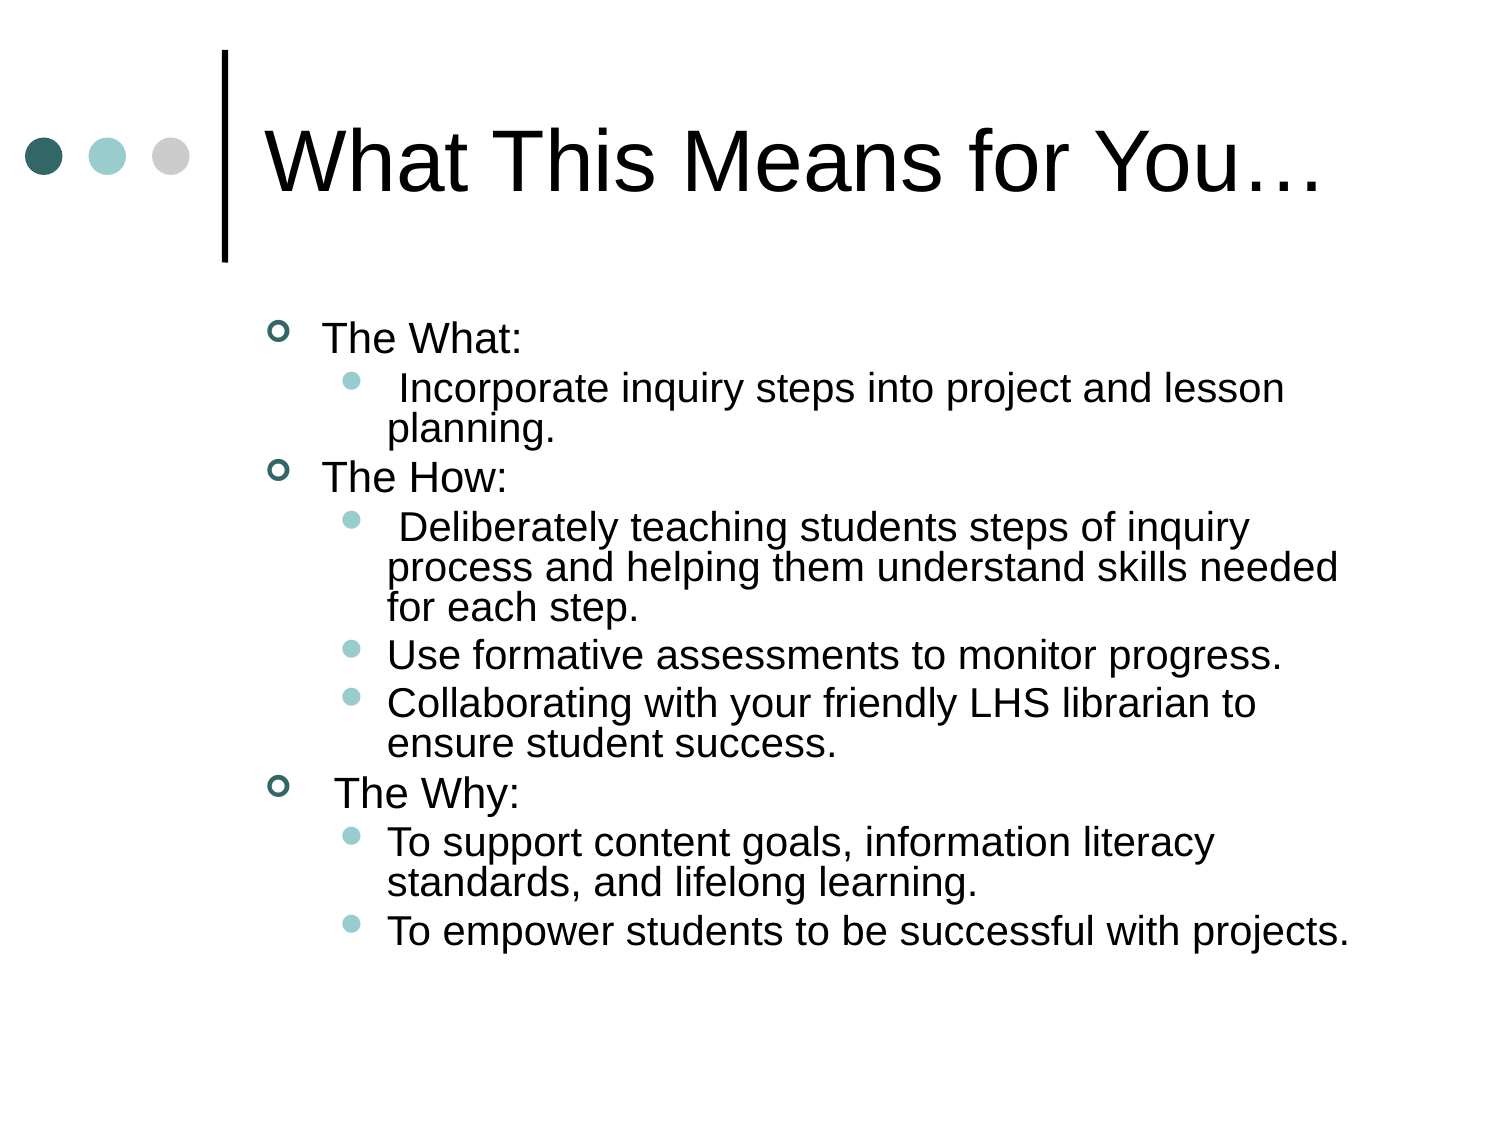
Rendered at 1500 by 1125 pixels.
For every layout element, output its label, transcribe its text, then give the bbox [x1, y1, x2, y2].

title What This Means for You… [249, 31, 1400, 282]
list The What: Incorporate inquiry steps into project and lesson planning. The How: Deliberately teaching students steps of inquiry process and helping them understand skills needed for each step. Use formative assessments to monitor progress. Collaborating with your friendly LHS librarian to ensure student success. The Why: To support content goals, information literacy standards, and lifelong learning. To empower students to be successful with projects. [249, 312, 1400, 988]
